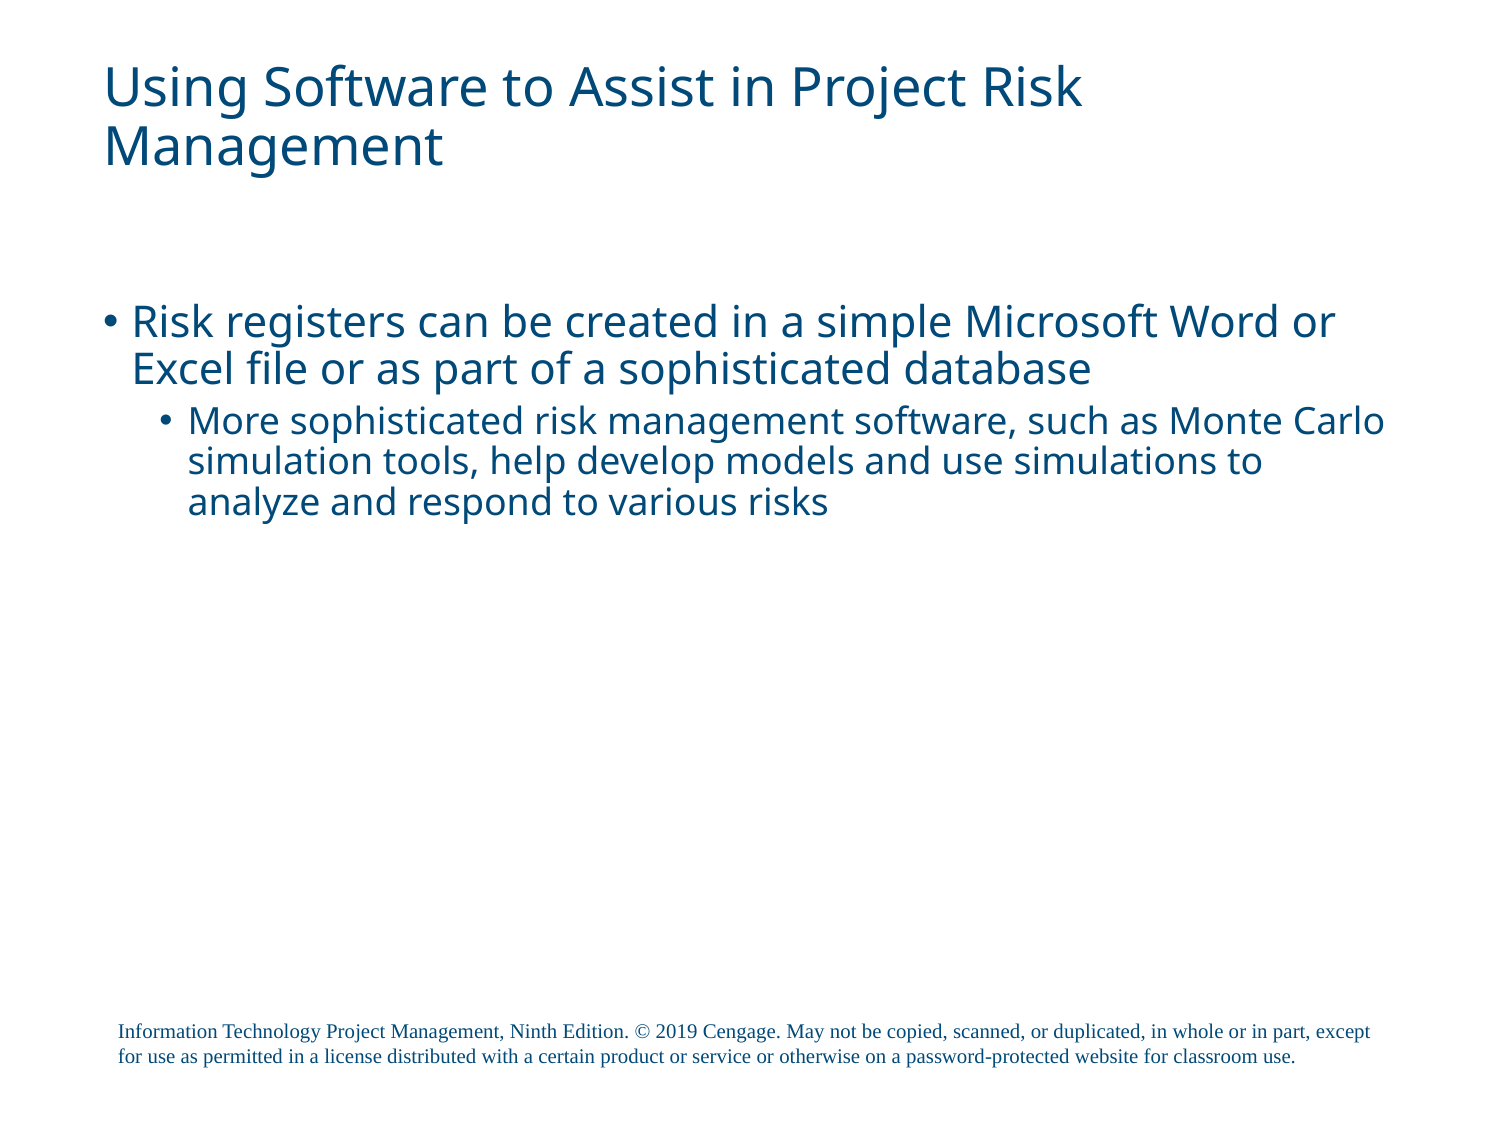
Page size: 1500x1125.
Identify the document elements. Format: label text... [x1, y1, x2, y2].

list Risk registers can be created in a simple Microsoft Word or Excel file or as part of a sophisticated database More sophisticated risk management software, such as Monte Carlo simulation tools, help develop models and use simulations to analyze and respond to various risks [103, 299, 1397, 1009]
footer Information Technology Project Management, Ninth Edition. © 2019 Cengage. May not be copied, scanned, or duplicated, in whole or in part, except for use as permitted in a license distributed with a certain product or service or otherwise on a password-protected website for classroom use. [103, 1009, 1397, 1070]
title Using Software to Assist in Project Risk Management [103, 59, 1397, 278]
